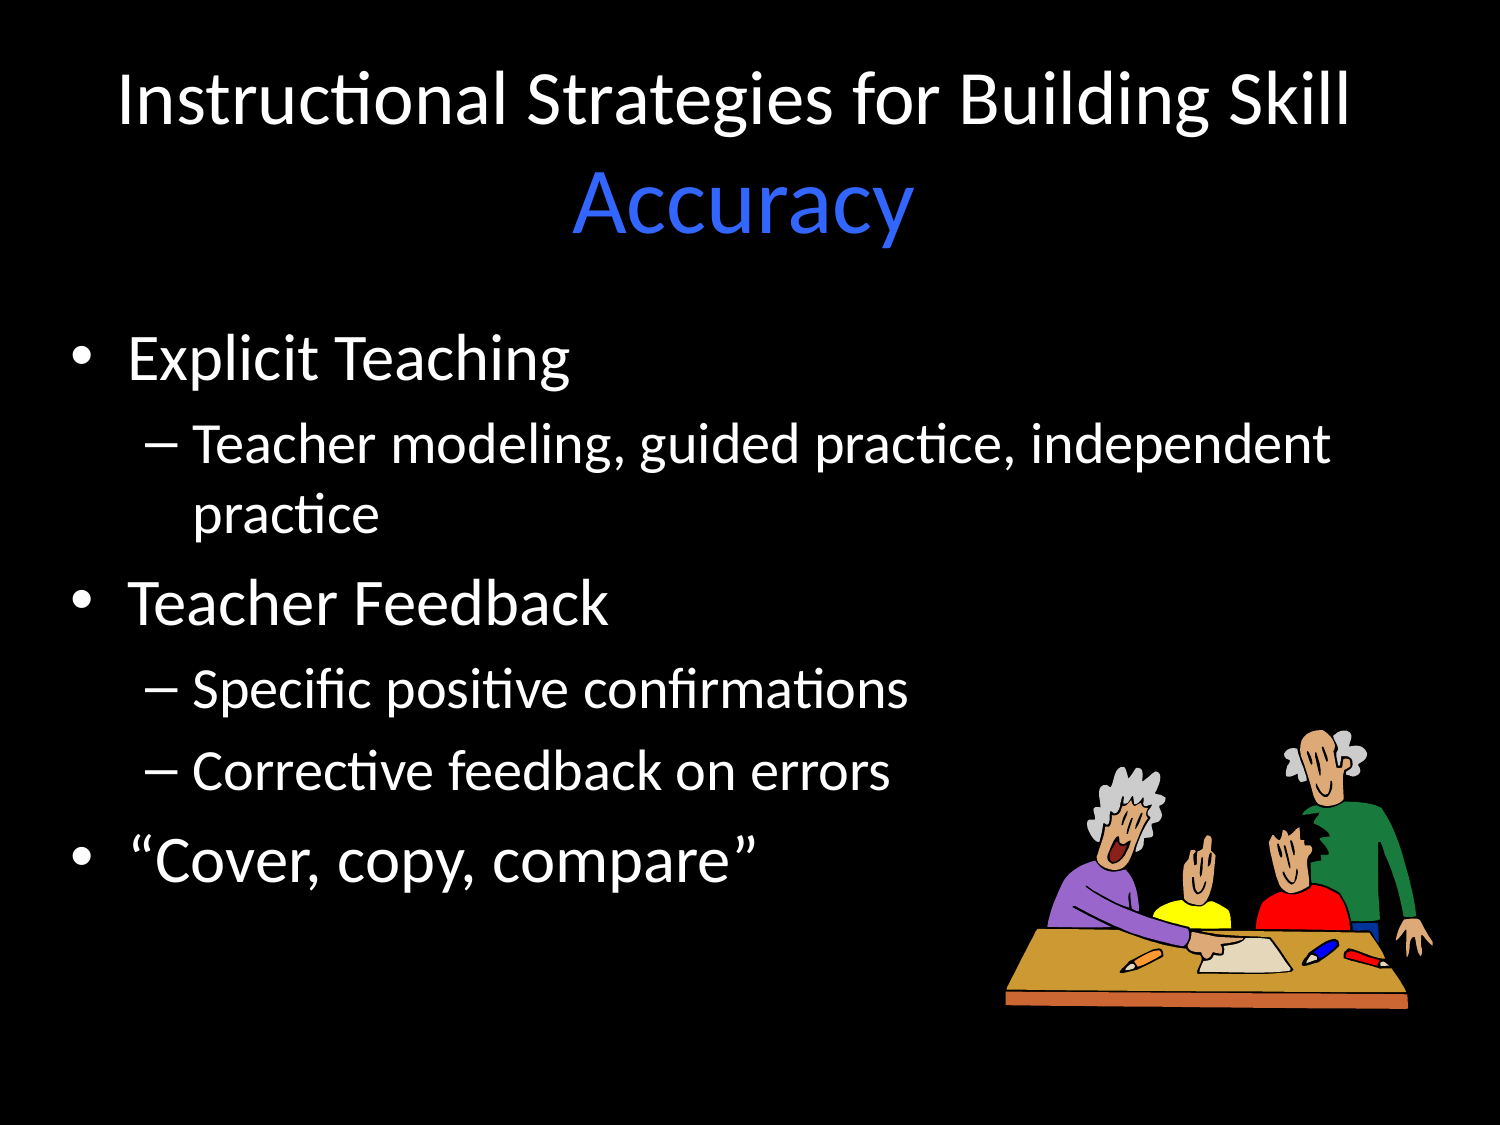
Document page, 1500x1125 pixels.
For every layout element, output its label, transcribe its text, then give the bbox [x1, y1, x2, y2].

picture [1002, 722, 1438, 1012]
title Instructional Strategies for Building Skill Accuracy [40, 37, 1448, 263]
list Explicit Teaching Teacher modeling, guided practice, independent practice Teacher Feedback Specific positive confirmations Corrective feedback on errors “Cover, copy, compare” [55, 306, 1448, 1032]
